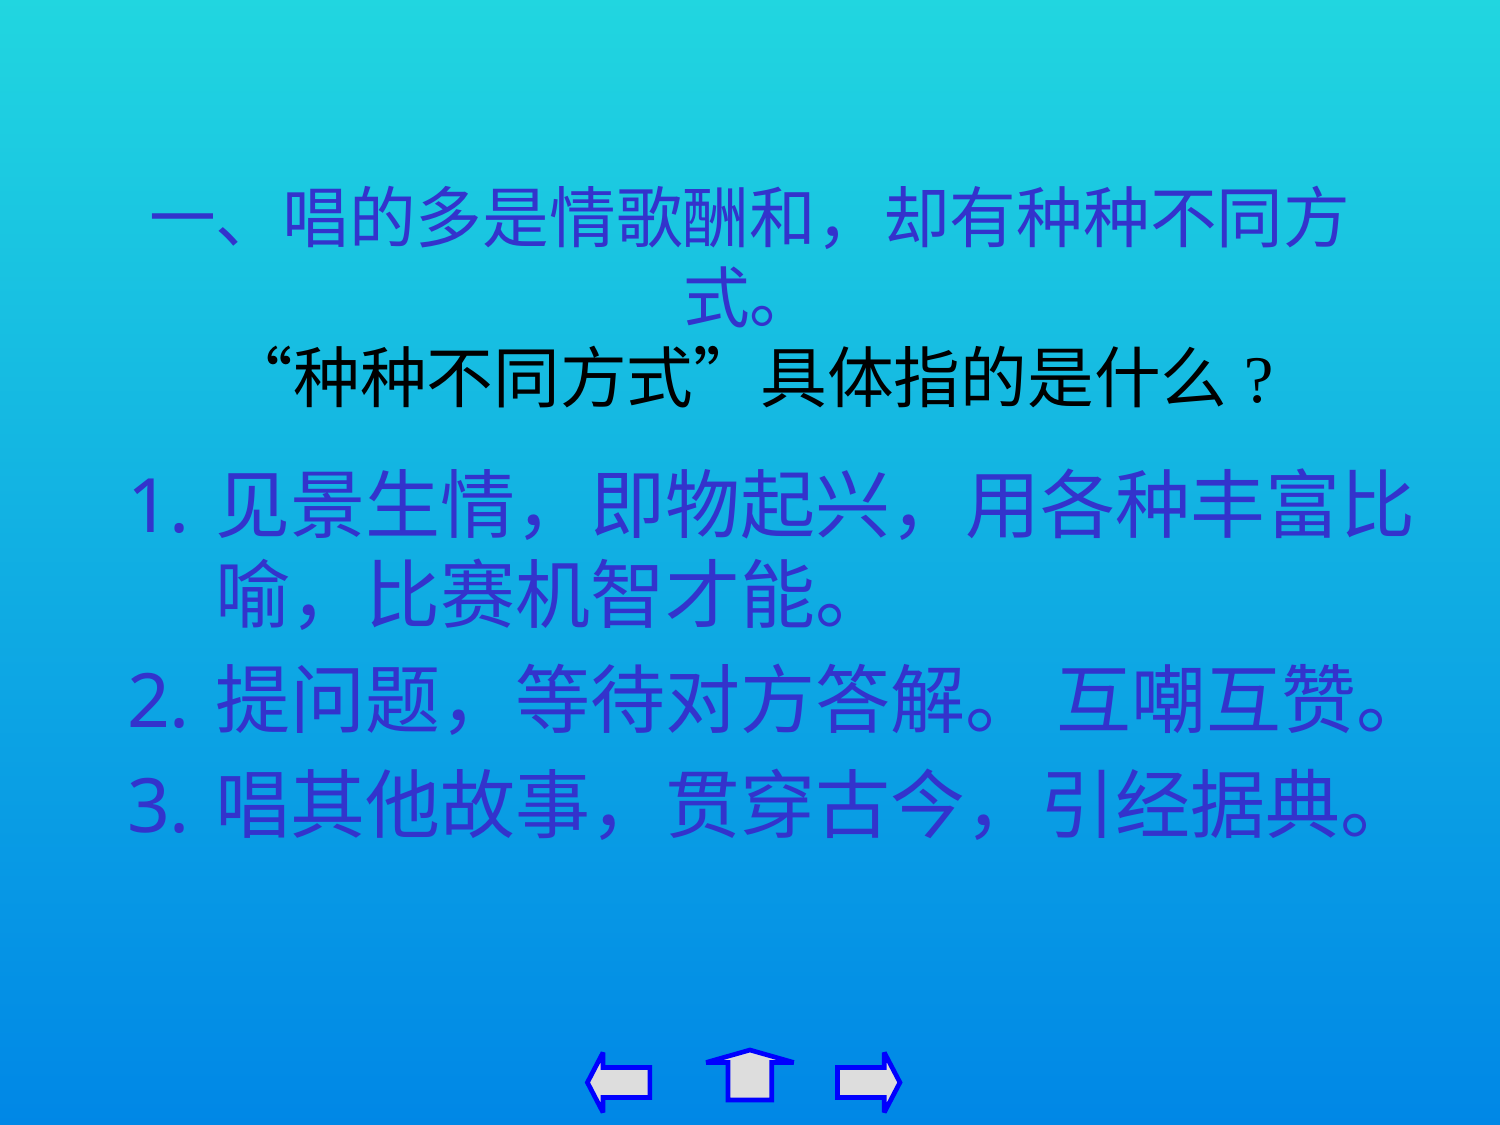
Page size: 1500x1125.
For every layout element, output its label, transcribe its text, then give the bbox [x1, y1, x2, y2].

text_box [837, 1052, 900, 1113]
list 见景生情，即物起兴，用各种丰富比喻，比赛机智才能。 提问题，等待对方答解。 互嘲互赞。 唱其他故事，贯穿古今，引经据典。 [112, 450, 1436, 1000]
text_box [706, 1050, 794, 1101]
text_box [587, 1052, 650, 1113]
title 一、唱的多是情歌酬和，却有种种不同方式。 “种种不同方式”具体指的是什么? [112, 182, 1388, 409]
